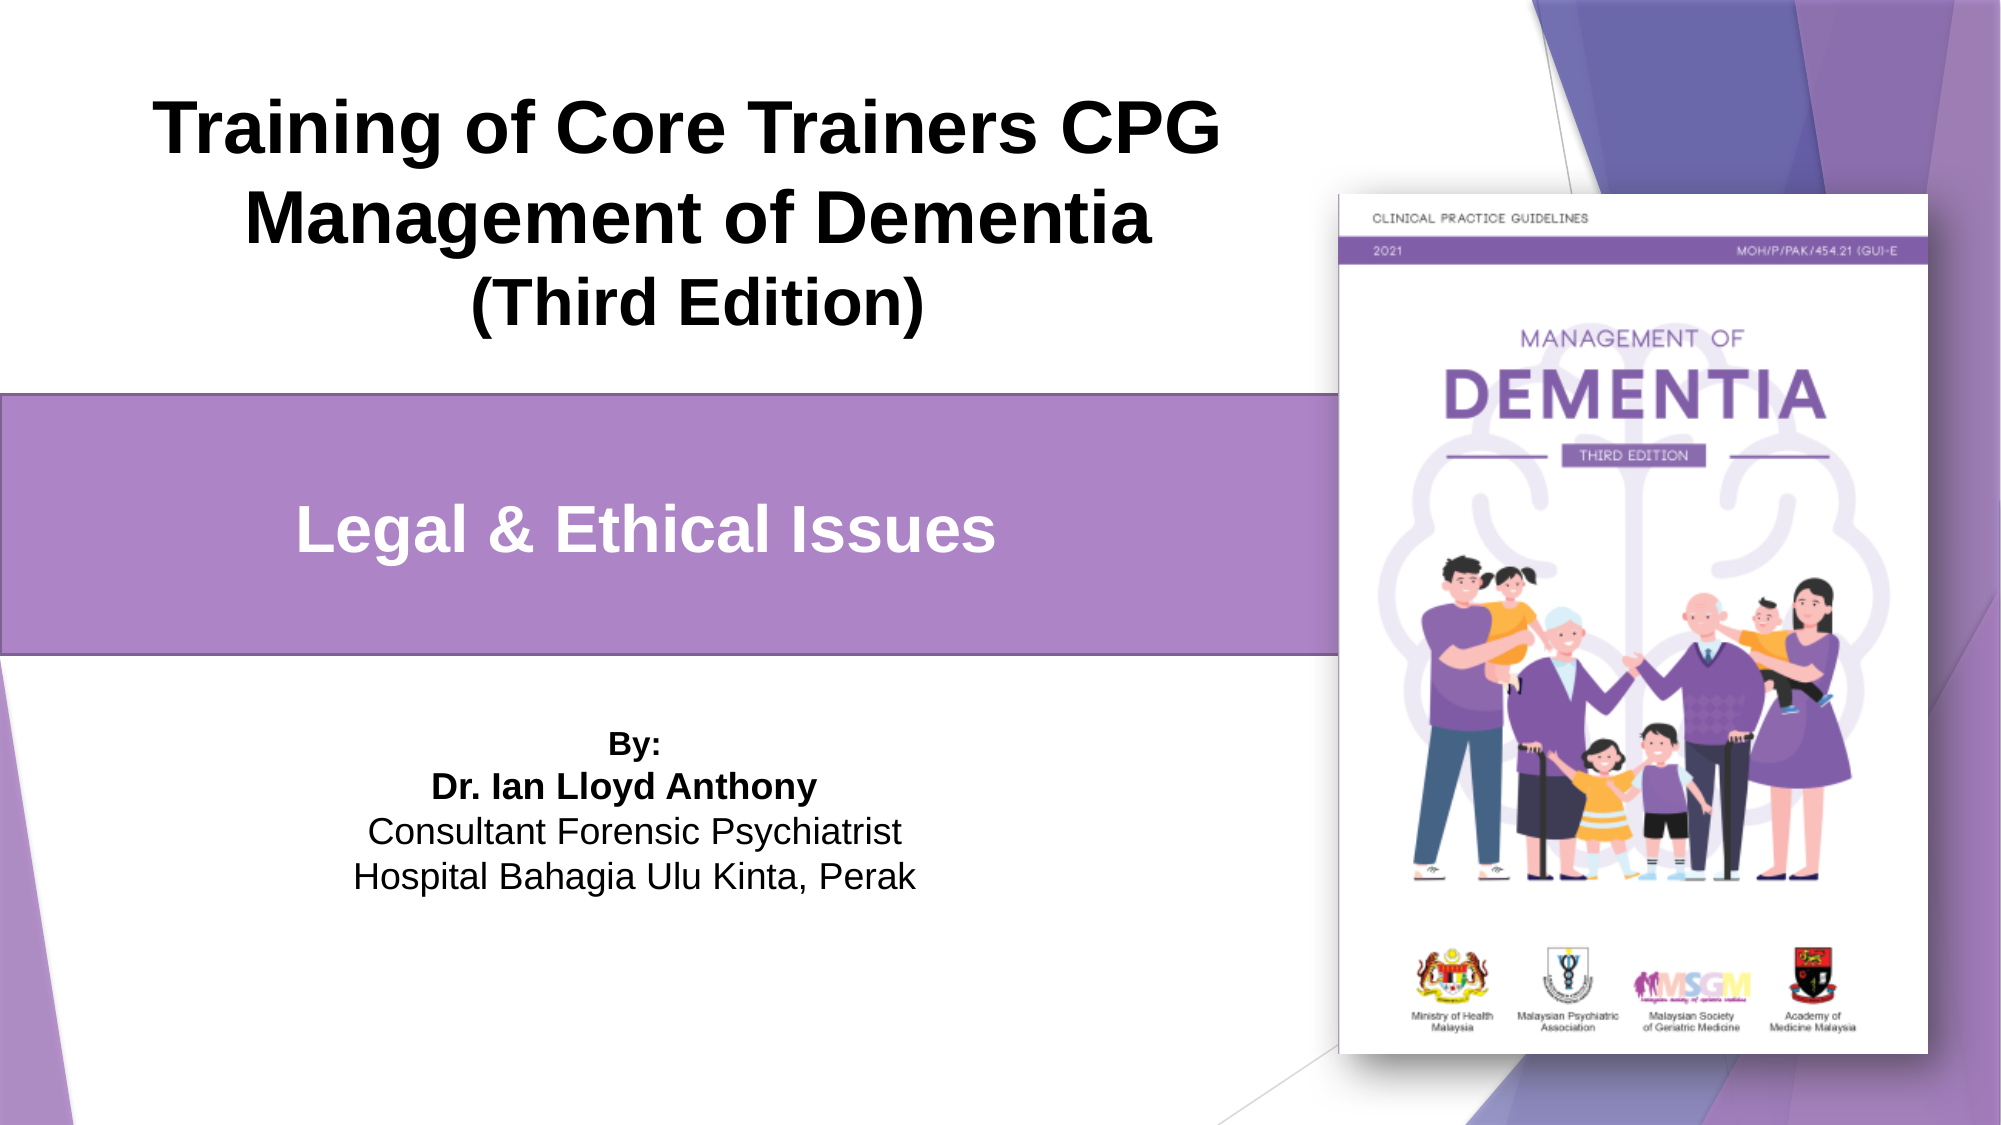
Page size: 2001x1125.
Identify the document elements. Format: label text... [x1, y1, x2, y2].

picture [1337, 194, 1929, 1055]
text_box By: Dr. Ian Lloyd Anthony Consultant Forensic Psychiatrist Hospital Bahagia Ulu Kinta, Perak [72, 714, 1198, 905]
text_box Training of Core Trainers CPG Management of Dementia (Third Edition) [25, 71, 1372, 392]
text_box Legal & Ethical Issues [50, 478, 1244, 574]
text_box [0, 393, 1320, 656]
